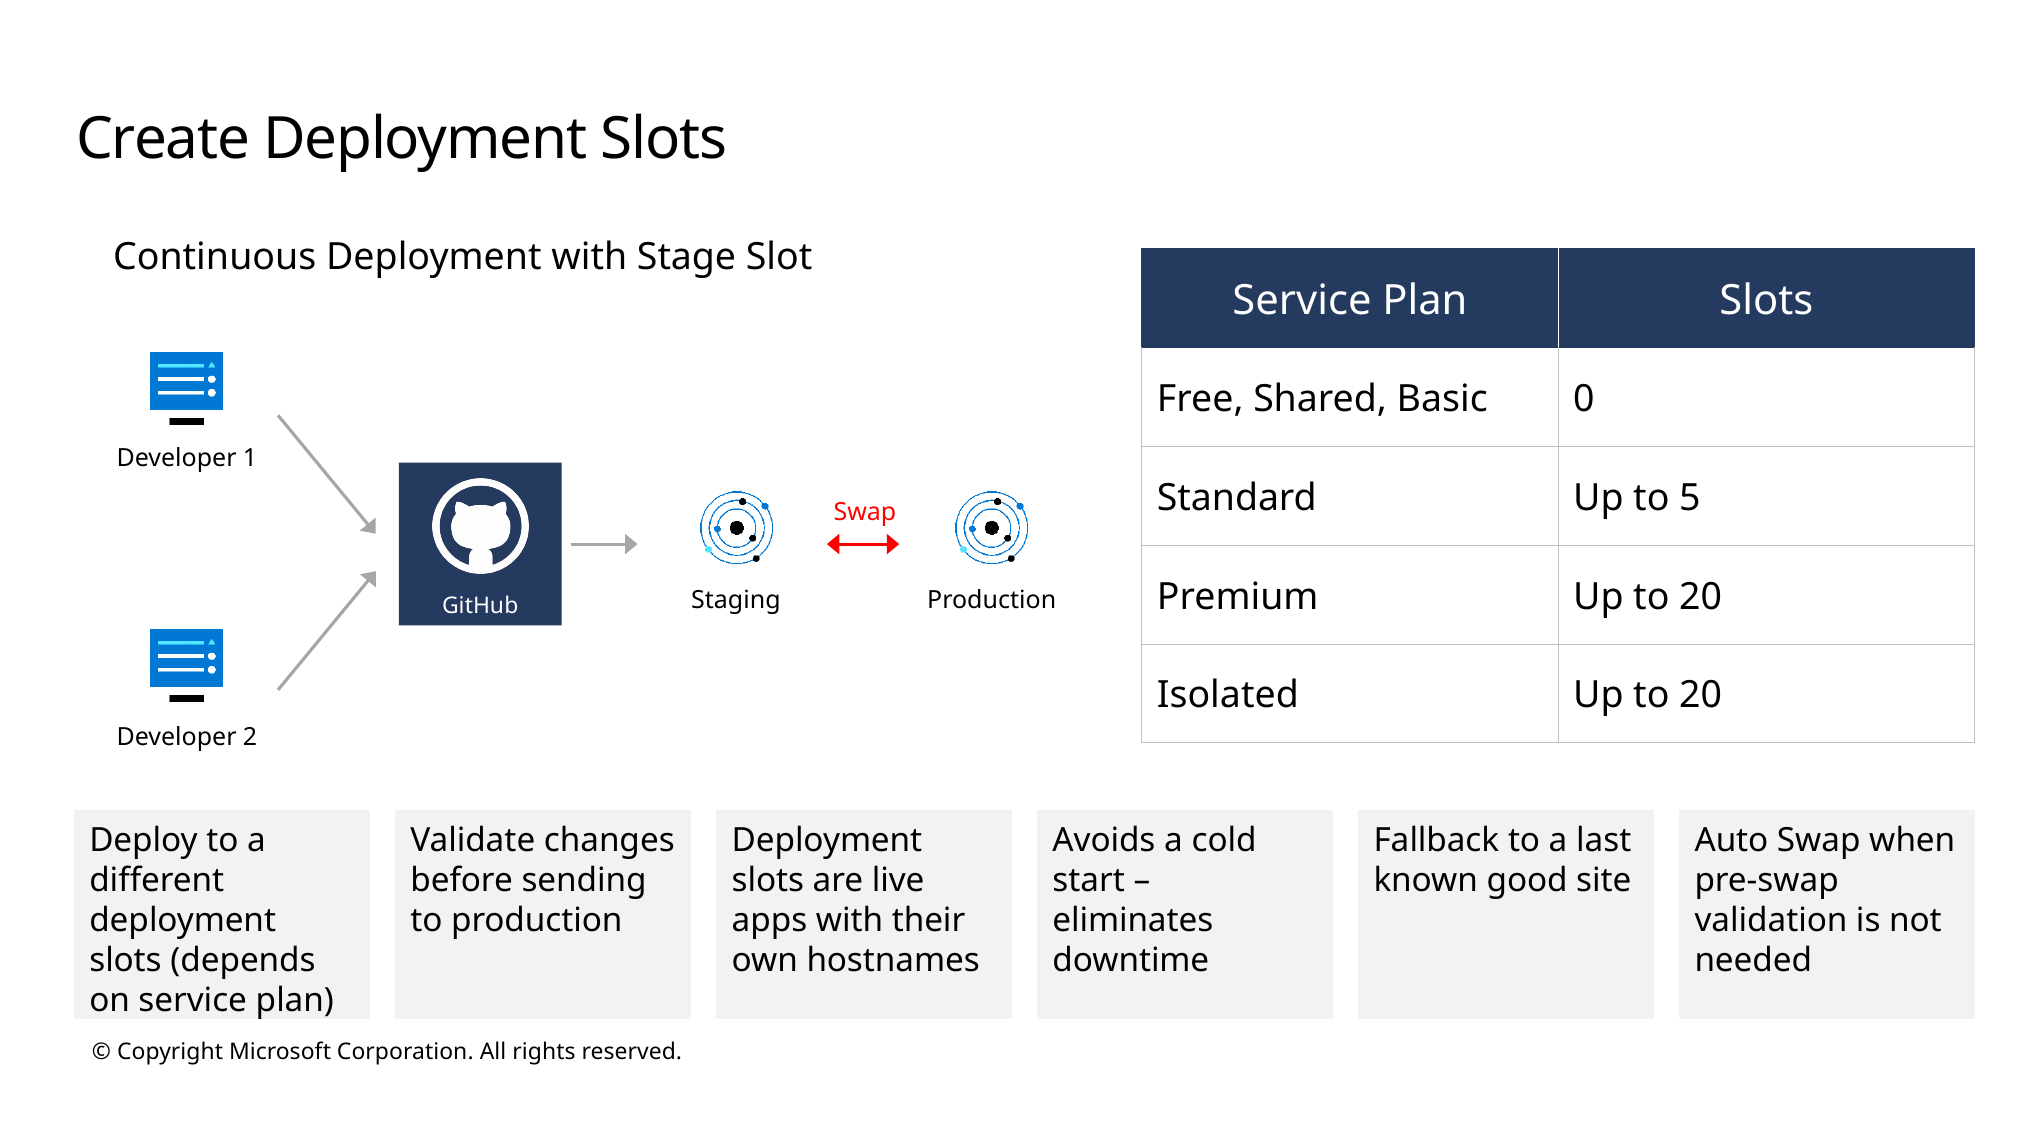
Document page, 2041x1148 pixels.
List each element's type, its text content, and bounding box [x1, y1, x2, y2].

table_cell Up to 20 [1559, 645, 1974, 742]
table_cell Up to 20 [1559, 546, 1974, 644]
table_cell Free, Shared, Basic [1142, 348, 1558, 446]
table_header Slots [1559, 249, 1974, 347]
table_cell 0 [1559, 348, 1974, 446]
text_box Continuous Deployment with Stage Slot [113, 231, 814, 277]
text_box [119, 352, 1053, 752]
table_cell Premium [1142, 546, 1558, 644]
text_box Deploy to a different deployment slots (depends on service plan) [74, 810, 370, 1019]
text_box Fallback to a last known good site [1358, 810, 1654, 1019]
title Create Deployment Slots [76, 93, 1968, 230]
text_box Avoids a cold start – eliminates downtime [1037, 810, 1333, 1019]
table_cell Standard [1142, 447, 1558, 545]
text_box Validate changes before sending to production [395, 810, 691, 1019]
table_cell Up to 5 [1559, 447, 1974, 545]
table_header Service Plan [1142, 249, 1558, 347]
text_box Auto Swap when pre-swap validation is not needed [1679, 810, 1975, 1019]
text_box Deployment slots are live apps with their own hostnames [716, 810, 1012, 1019]
table_cell Isolated [1142, 645, 1558, 742]
